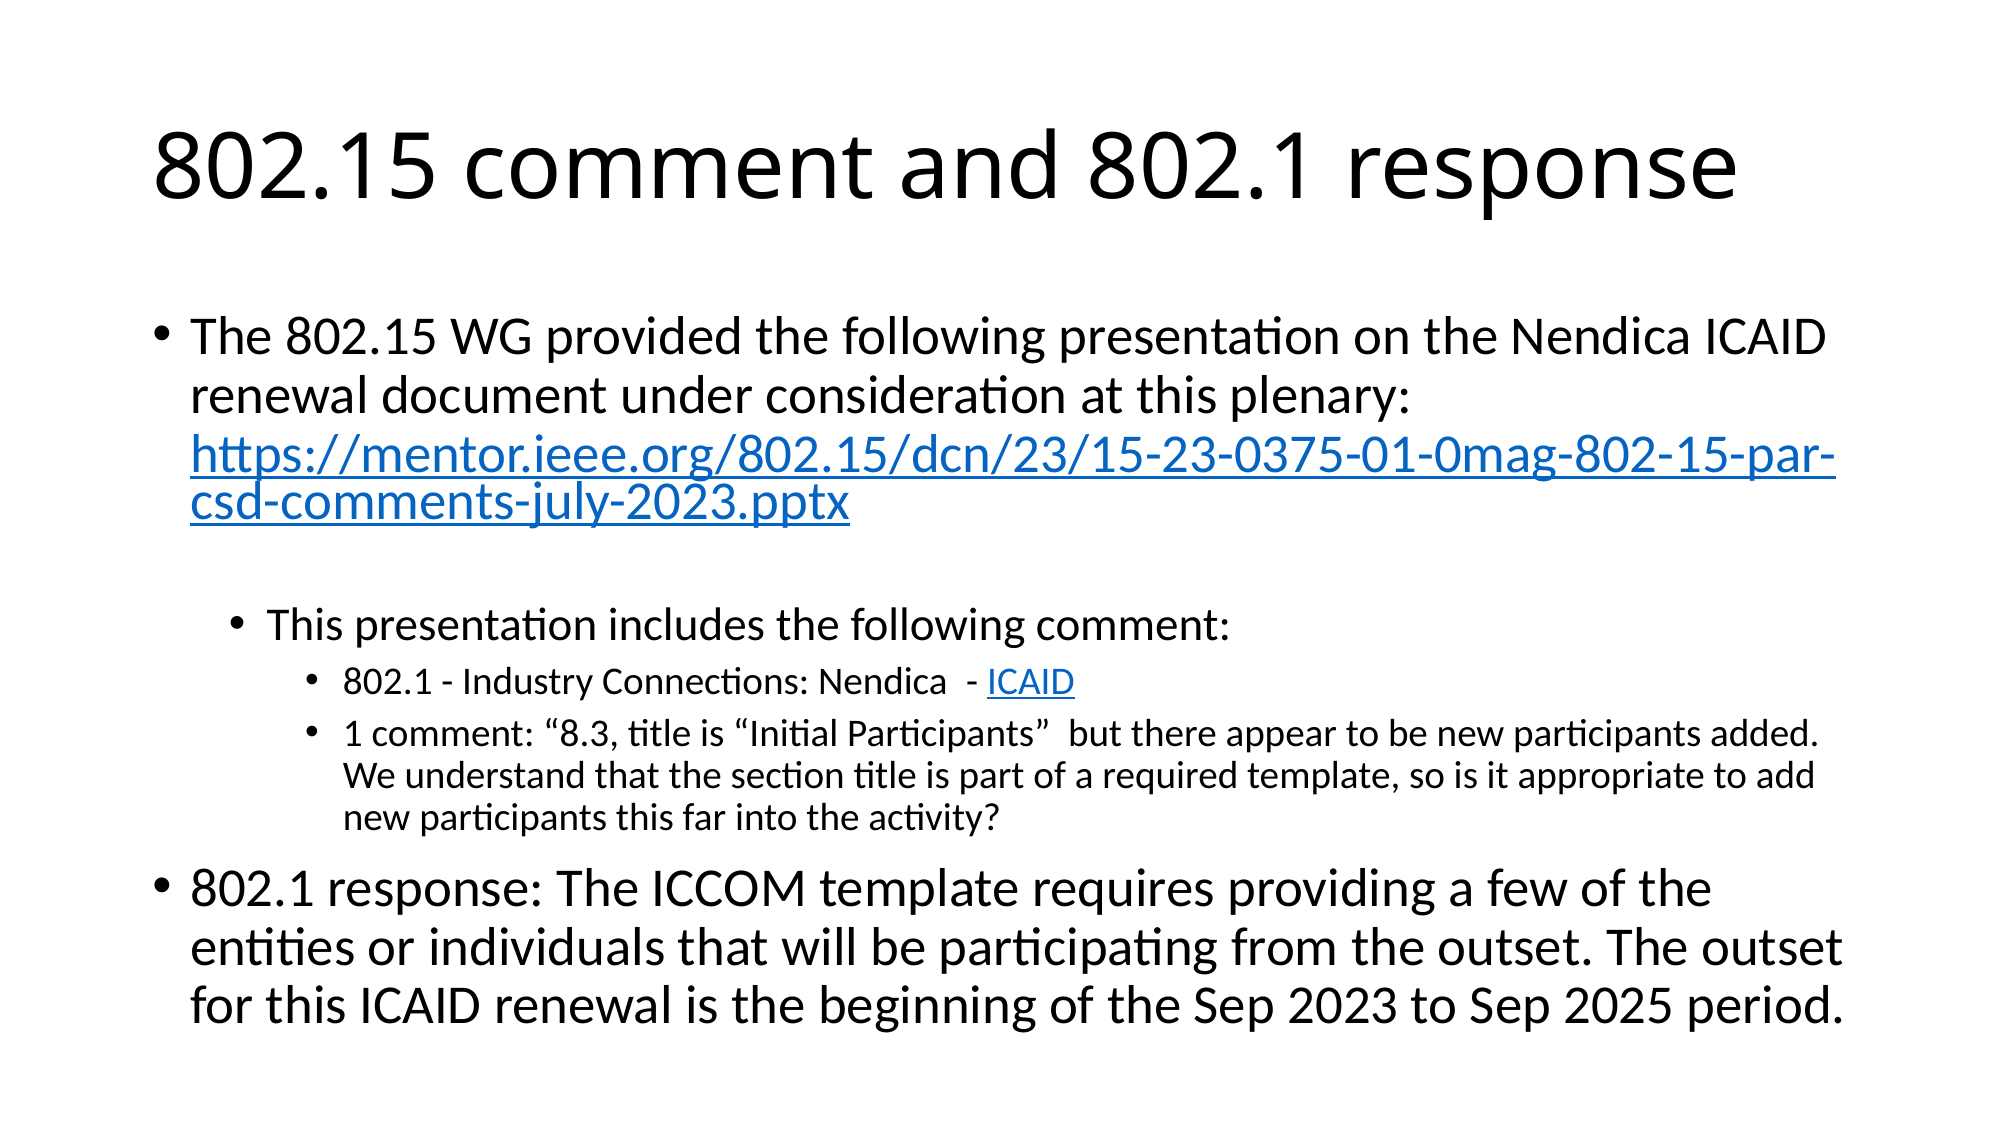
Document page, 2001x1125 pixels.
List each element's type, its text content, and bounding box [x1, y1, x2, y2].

title 802.15 comment and 802.1 response [137, 59, 1863, 278]
list The 802.15 WG provided the following presentation on the Nendica ICAID renewal document under consideration at this plenary: https://mentor.ieee.org/802.15/dcn/23/15-23-0375-01-0mag-802-15-par-csd-comments-july-2023.pptx This presentation includes the following comment: 802.1 - Industry Connections: Nendica - ICAID 1 comment: “8.3, title is “Initial Participants” but there appear to be new participants added. We understand that the section title is part of a required template, so is it appropriate to add new participants this far into the activity? 802.1 response: The ICCOM template requires providing a few of the entities or individuals that will be participating from the outset. The outset for this ICAID renewal is the beginning of the Sep 2023 to Sep 2025 period. [137, 299, 1863, 1014]
